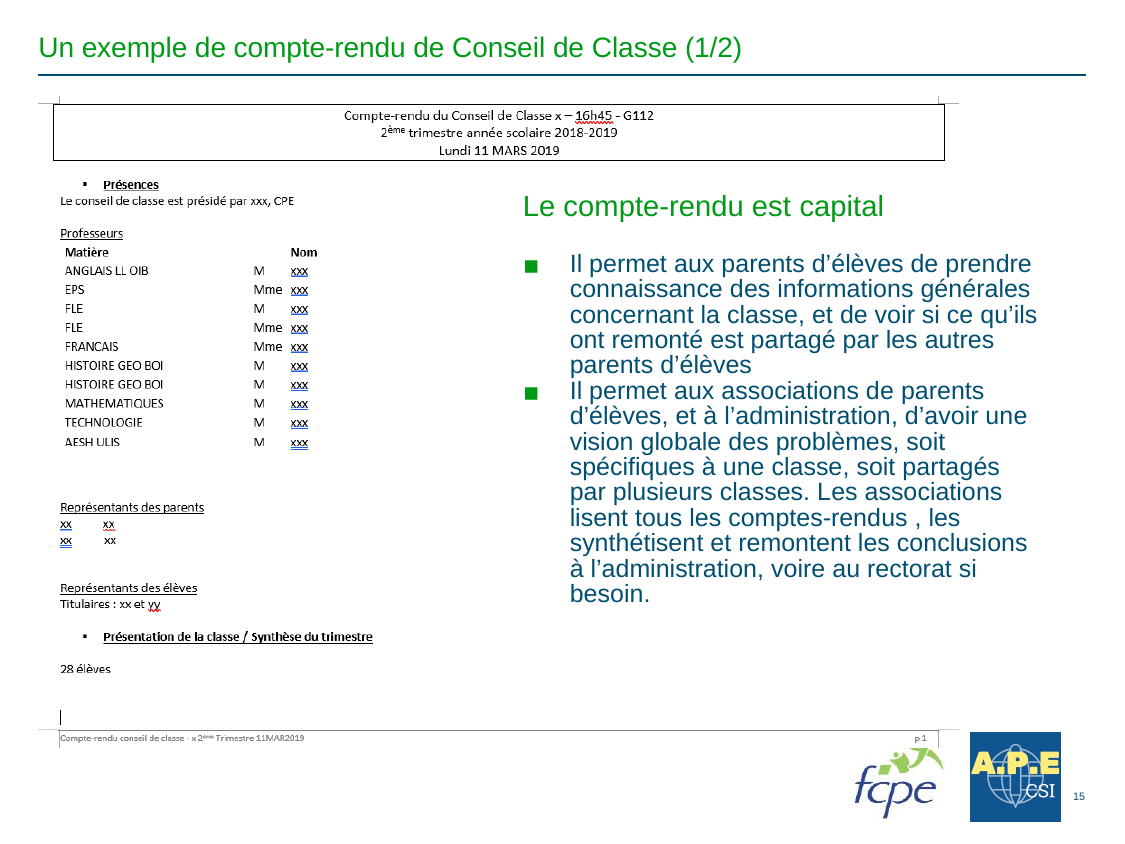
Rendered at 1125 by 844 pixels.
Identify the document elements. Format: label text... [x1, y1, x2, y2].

list Un exemple de compte-rendu de Conseil de Classe (1/2) [38, 28, 993, 104]
slide_number 15 [1060, 791, 1086, 813]
picture [963, 464, 968, 478]
picture [37, 96, 968, 820]
text_box Le compte-rendu est capital Il permet aux parents d’élèves de prendre connaissance des informations générales concernant la classe, et de voir si ce qu’ils ont remonté est partagé par les autres parents d’élèves Il permet aux associations de parents d’élèves, et à l’administration, d’avoir une vision globale des problèmes, soit spécifiques à une classe, soit partagés par plusieurs classes. Les associations lisent tous les comptes-rendus , les synthétisent et remontent les conclusions à l’administration, voire au rectorat si besoin. [972, 192, 1041, 608]
picture [963, 312, 968, 321]
picture [970, 732, 1061, 822]
